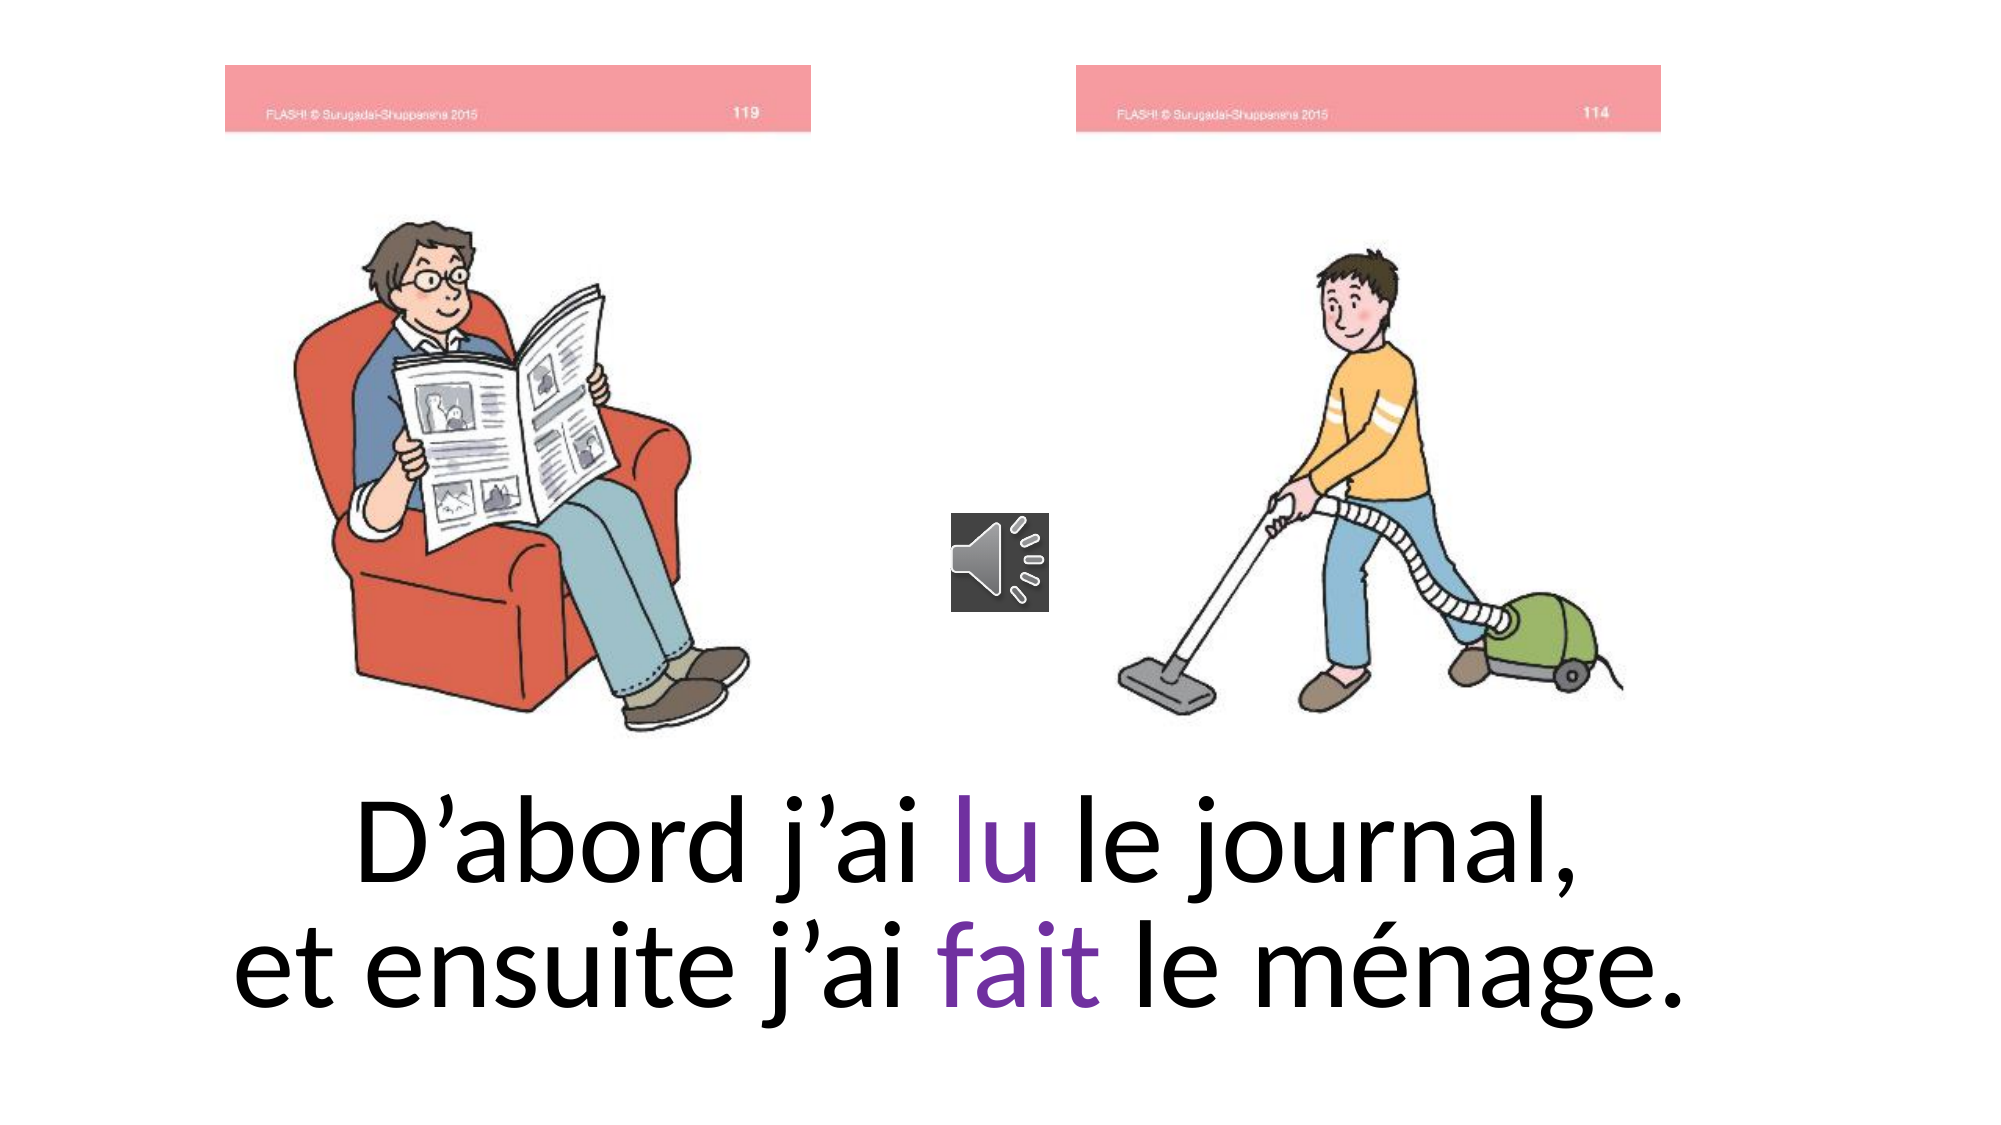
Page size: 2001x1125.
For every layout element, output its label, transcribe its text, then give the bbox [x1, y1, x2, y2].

picture [949, 512, 1050, 613]
text_box D’abord j’ai lu le journal, et ensuite j’ai fait le ménage. [95, 775, 1870, 1041]
picture [1076, 65, 1661, 892]
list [225, 65, 811, 892]
